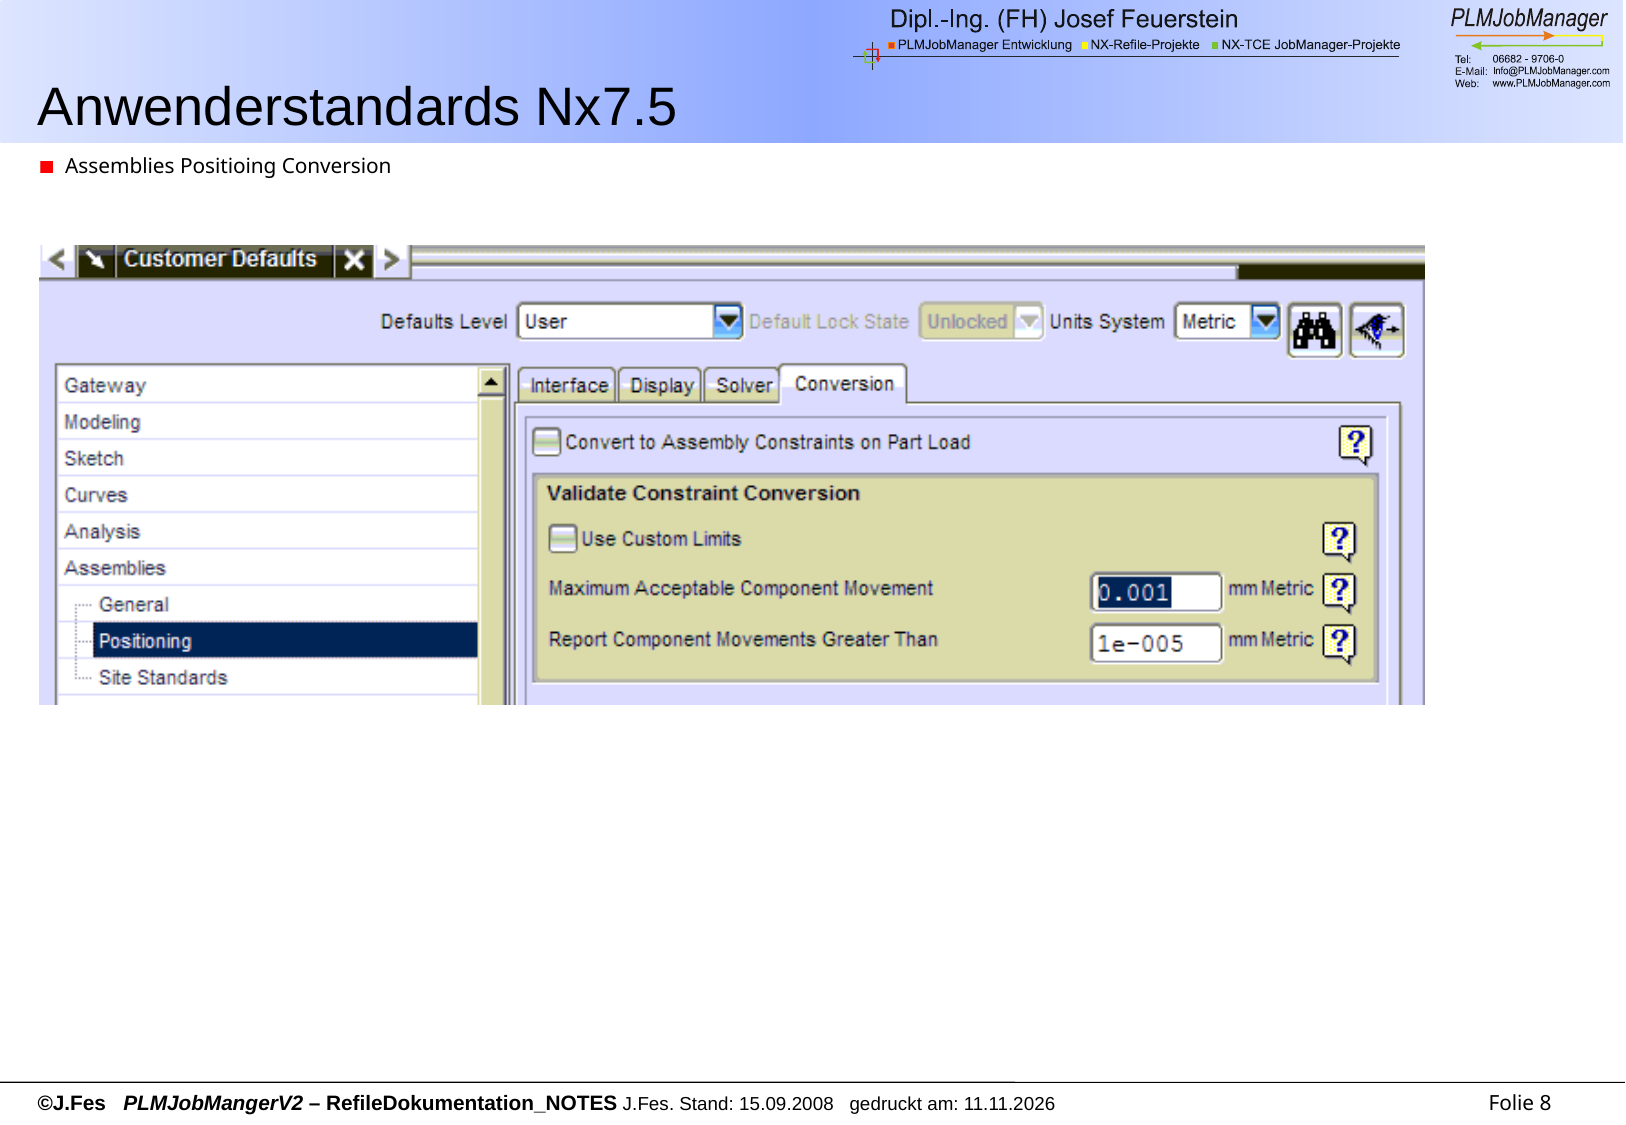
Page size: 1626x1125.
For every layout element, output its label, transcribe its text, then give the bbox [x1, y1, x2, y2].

title Anwenderstandards Nx7.5 [21, 64, 1439, 143]
picture [37, 158, 53, 173]
picture [39, 245, 1425, 705]
slide_number Folie 8 [1228, 1081, 1568, 1125]
list Assemblies Positioing Conversion [21, 152, 1600, 182]
